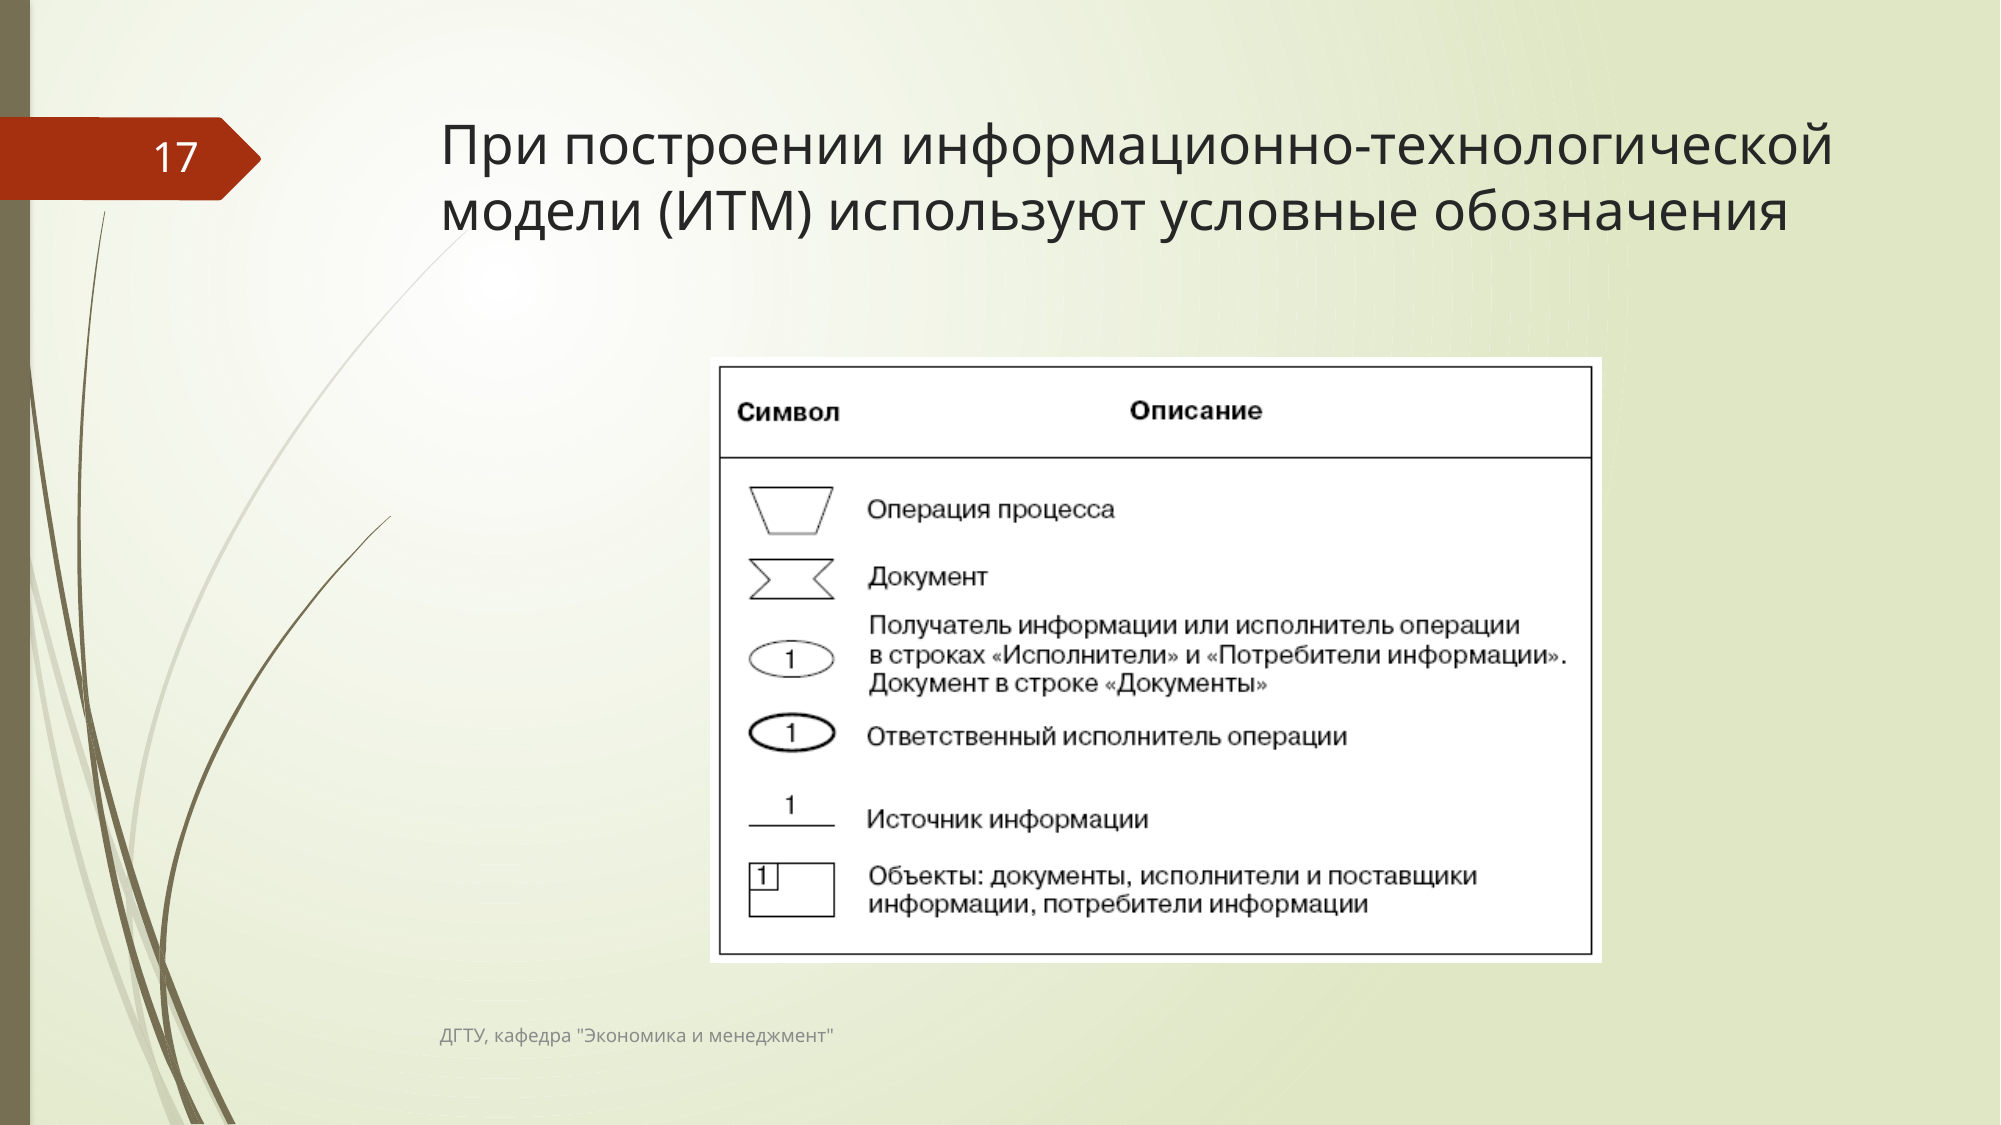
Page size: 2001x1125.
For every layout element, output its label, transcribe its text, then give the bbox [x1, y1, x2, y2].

title При построении информационно-технологической модели (ИТМ) используют условные обозначения [425, 102, 1888, 313]
footer ДГТУ, кафедра "Экономика и менеджмент" [424, 1006, 1675, 1067]
slide_number 17 [87, 129, 216, 190]
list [710, 357, 1602, 963]
